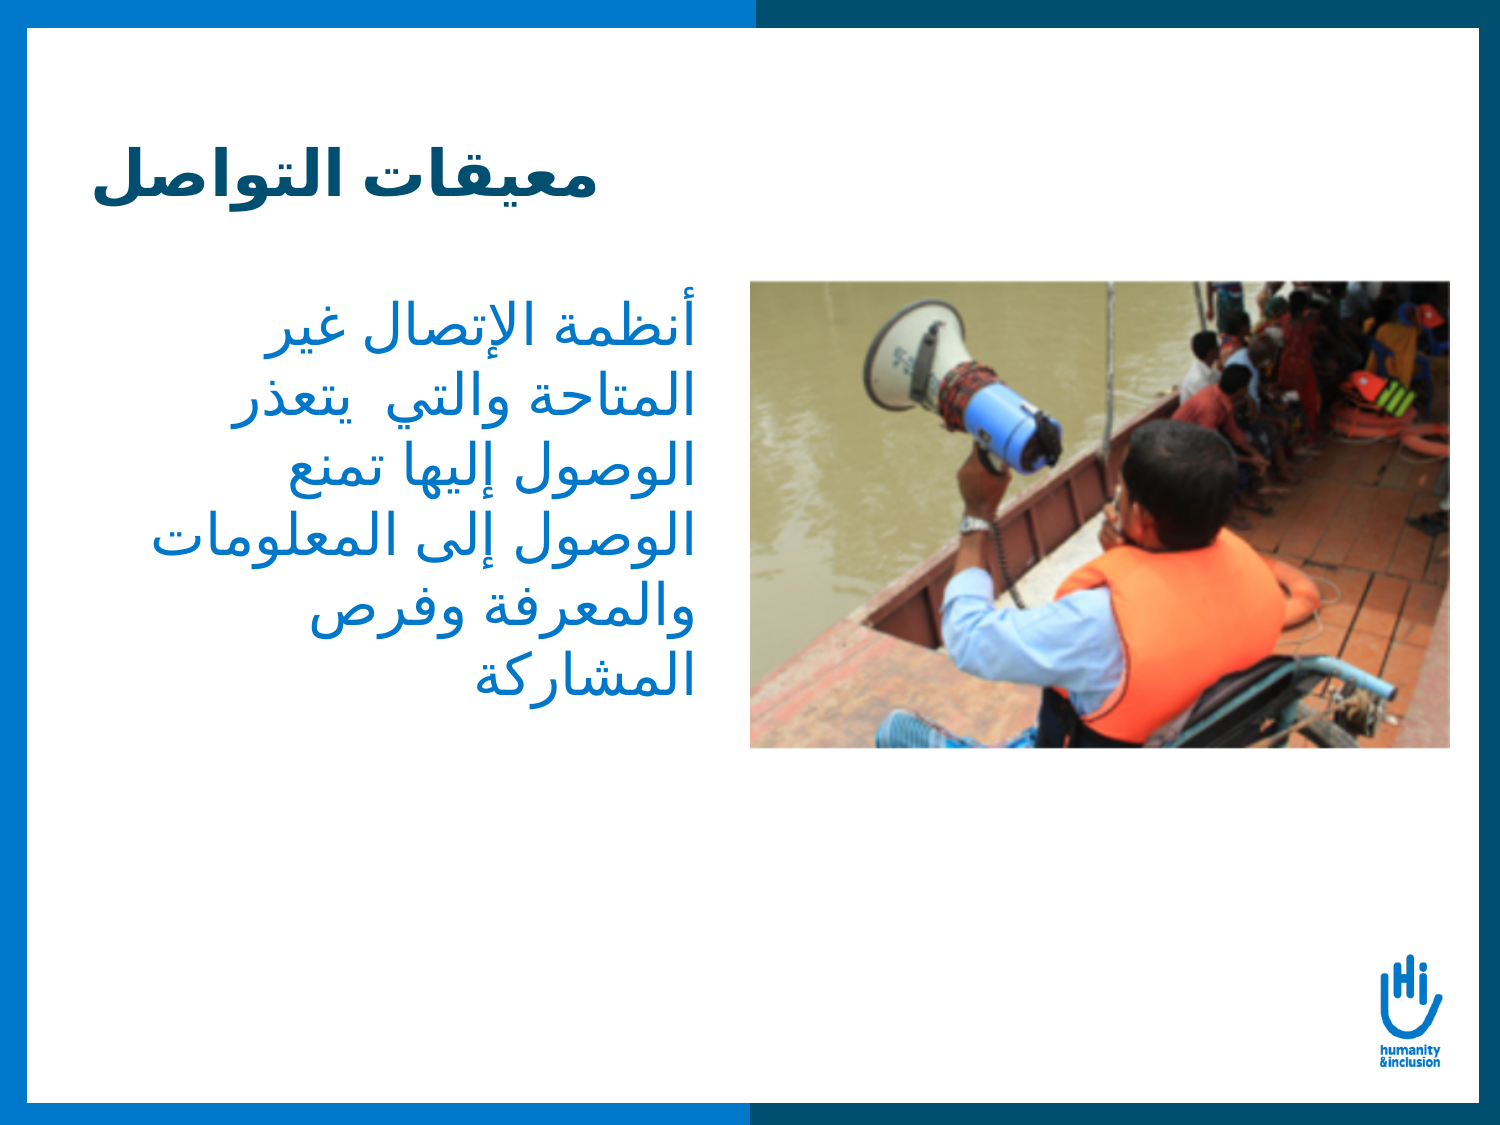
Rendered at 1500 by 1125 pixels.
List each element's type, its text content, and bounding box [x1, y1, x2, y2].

text_box أنظمة الإتصال غير المتاحة والتي يتعذر الوصول إليها تمنع الوصول إلى المعلومات والمعرفة وفرص المشاركة [100, 280, 713, 715]
title معيقات التواصل [78, 80, 1420, 262]
picture [750, 279, 1451, 752]
picture [1369, 942, 1451, 1078]
